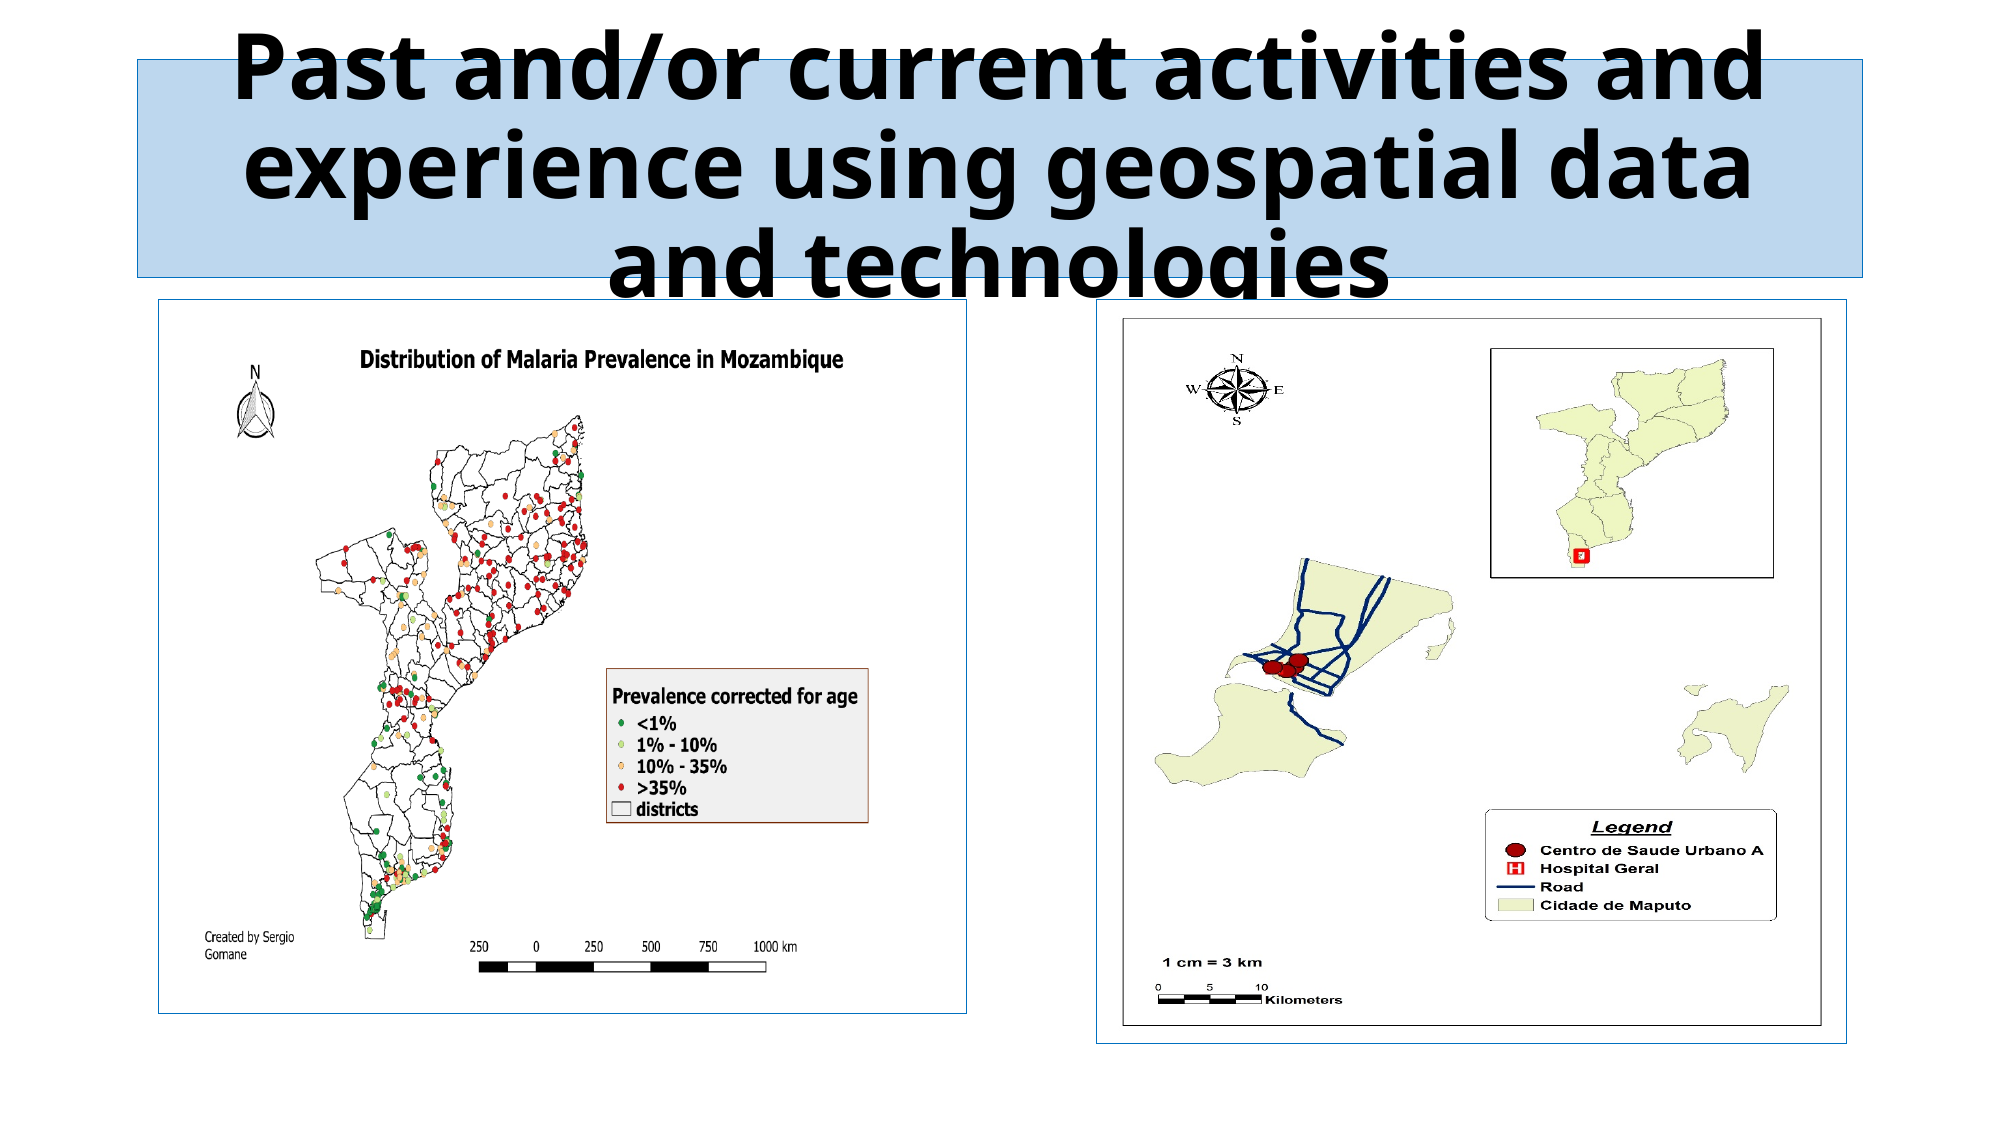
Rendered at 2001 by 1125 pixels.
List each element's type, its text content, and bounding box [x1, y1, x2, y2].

title Past and/or current activities and experience using geospatial data and technologies [137, 59, 1863, 278]
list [1096, 299, 1847, 1044]
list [158, 299, 967, 1014]
